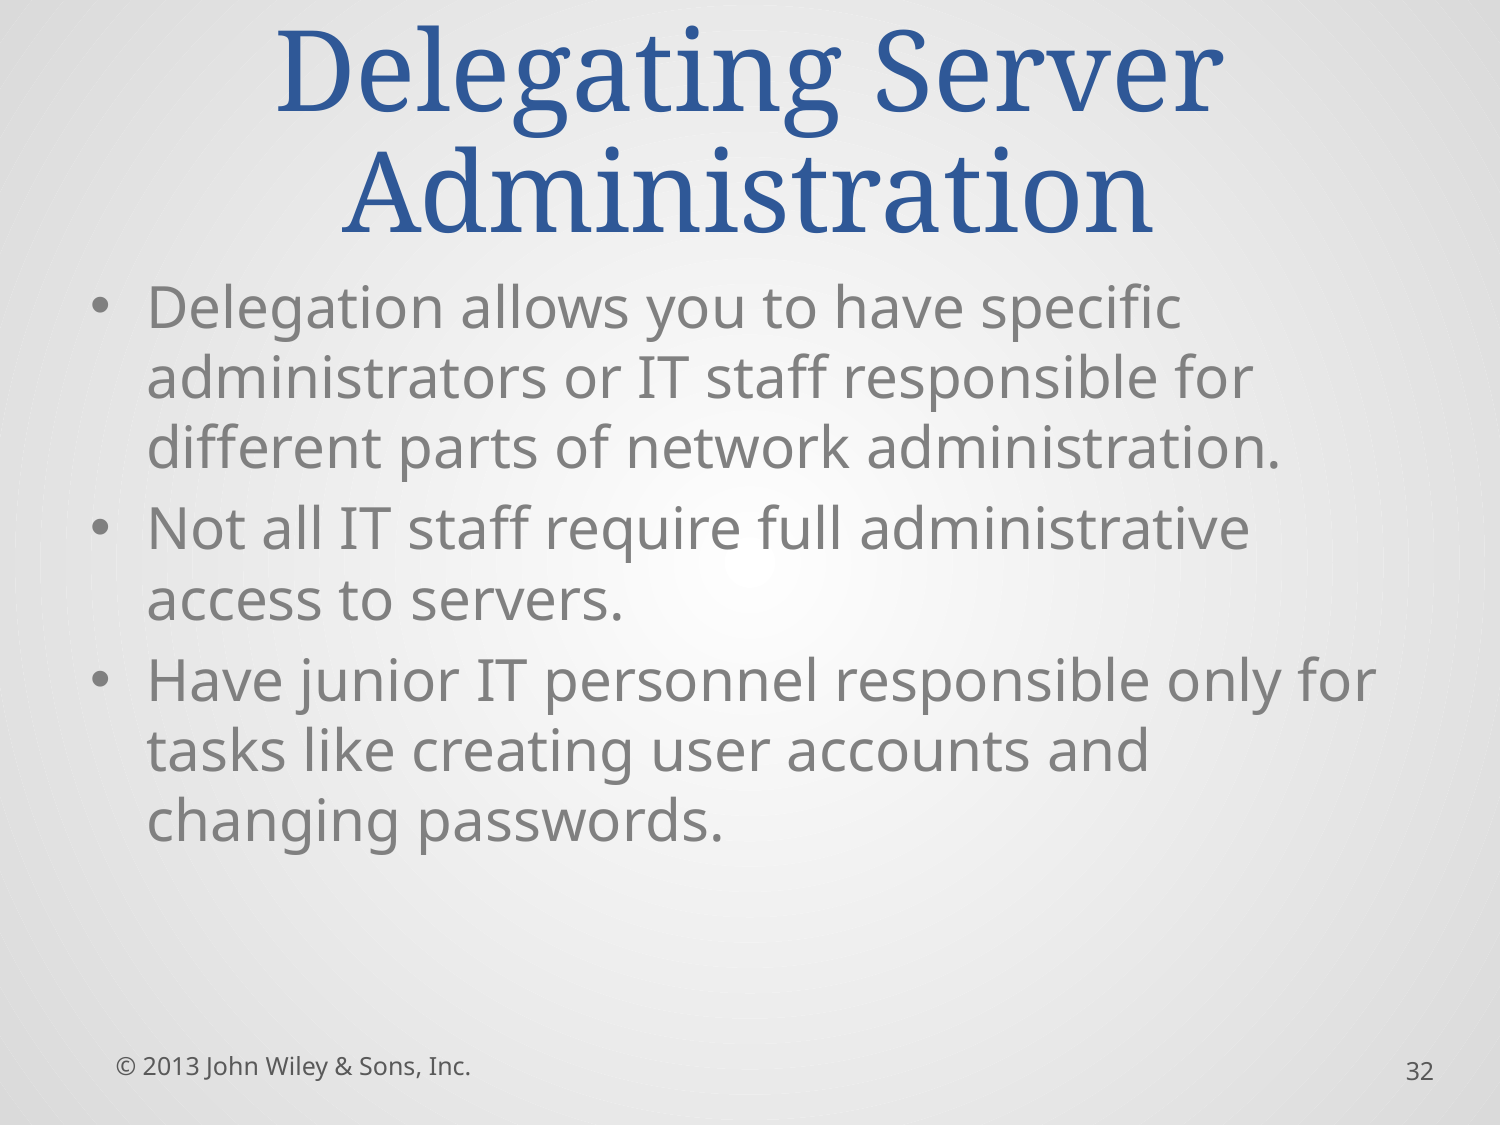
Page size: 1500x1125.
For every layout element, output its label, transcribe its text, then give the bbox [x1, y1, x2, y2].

slide_number 32 [1401, 1042, 1494, 1103]
footer © 2013 John Wiley & Sons, Inc. [108, 1037, 576, 1098]
list Delegation allows you to have specific administrators or IT staff responsible for different parts of network administration. Not all IT staff require full administrative access to servers. Have junior IT personnel responsible only for tasks like creating user accounts and changing passwords. [75, 262, 1425, 1005]
title Delegating Server Administration [75, 0, 1425, 262]
